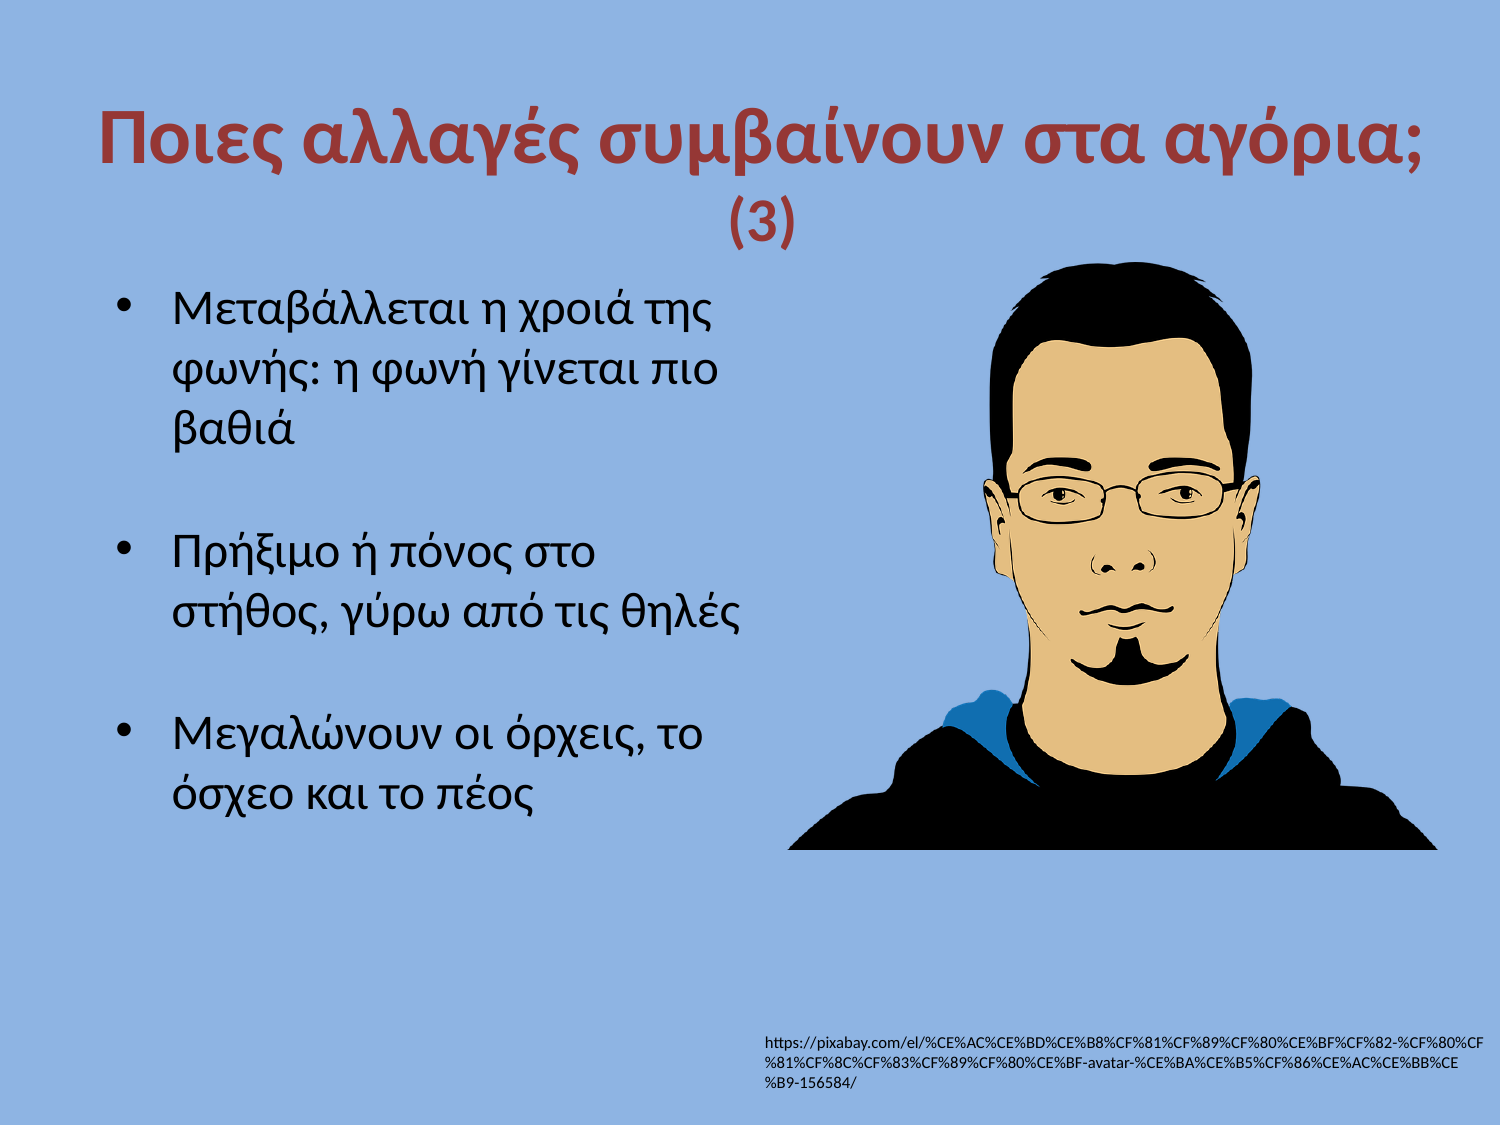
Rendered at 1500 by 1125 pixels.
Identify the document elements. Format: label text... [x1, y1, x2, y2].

list Μεταβάλλεται η χροιά της φωνής: η φωνή γίνεται πιο βαθιά Πρήξιμο ή πόνος στο στήθος, γύρω από τις θηλές Μεγαλώνουν οι όρχεις, το όσχεο και το πέος [100, 267, 776, 988]
title Ποιες αλλαγές συμβαίνουν στα αγόρια; (3) [75, 75, 1450, 263]
text_box https://pixabay.com/el/%CE%AC%CE%BD%CE%B8%CF%81%CF%89%CF%80%CE%BF%CF%82-%CF%80%CF%81%CF%8C%CF%83%CF%89%CF%80%CE%BF-avatar-%CE%BA%CE%B5%CF%86%CE%AC%CE%BB%CE%B9-156584/ [749, 1024, 1500, 1100]
picture [787, 262, 1438, 851]
